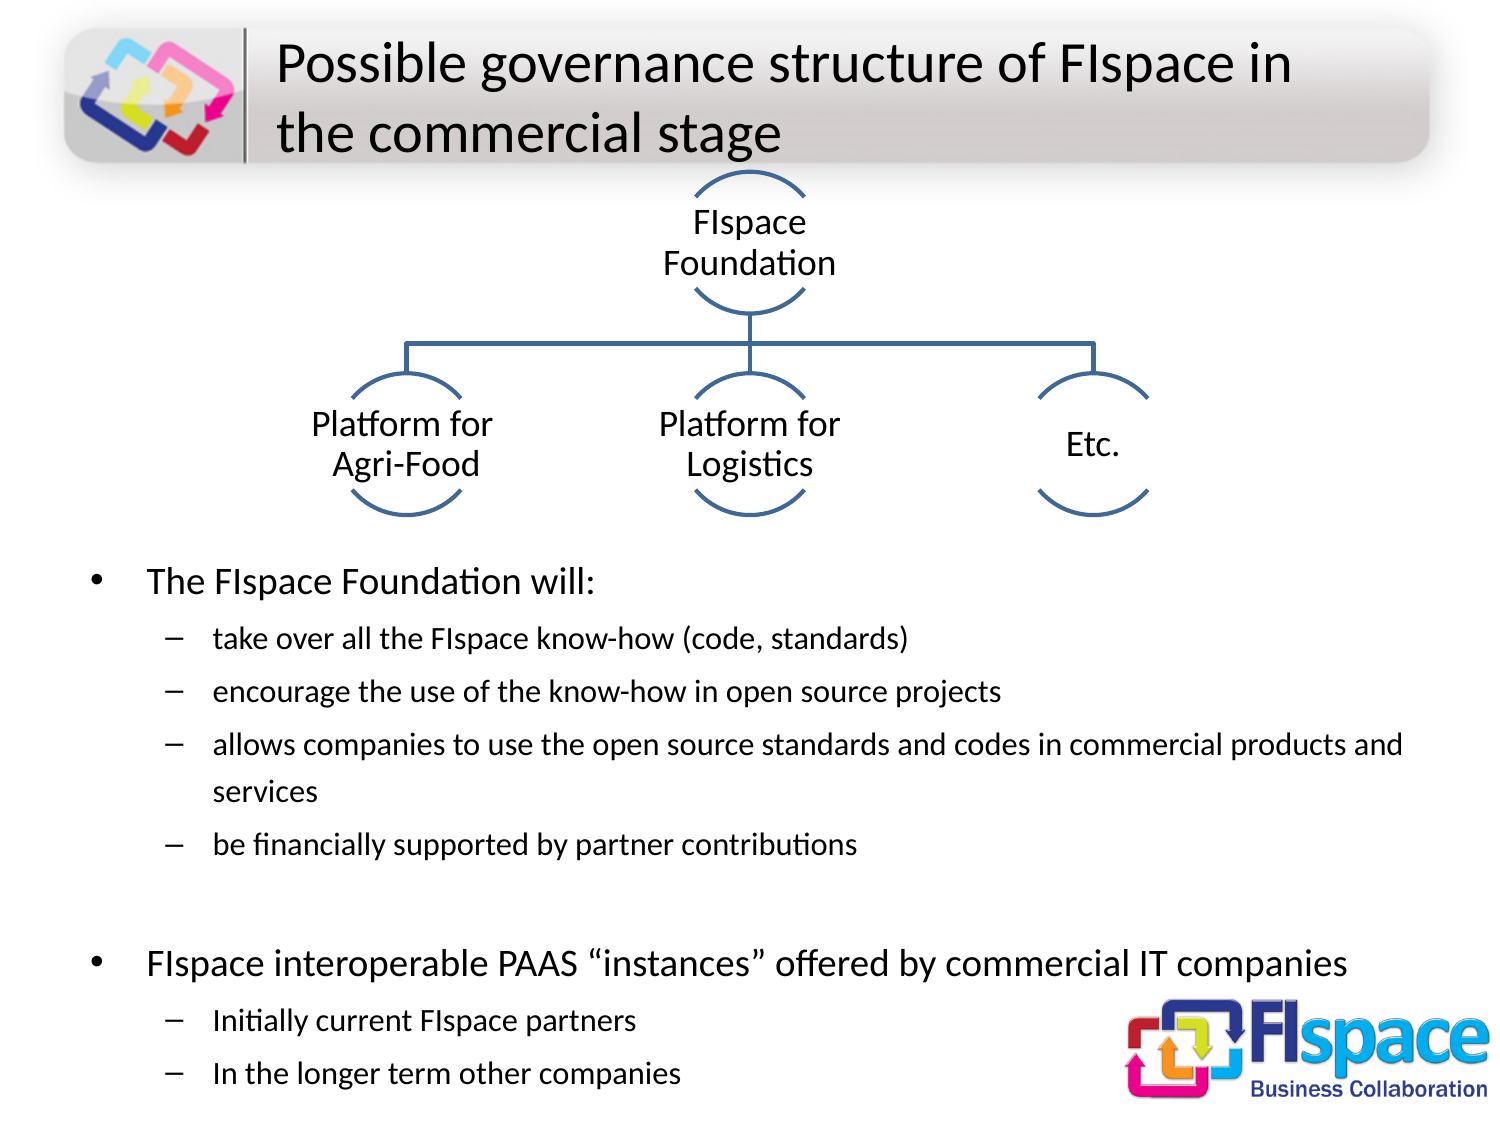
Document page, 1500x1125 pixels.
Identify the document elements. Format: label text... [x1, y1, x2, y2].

list The FIspace Foundation will: take over all the FIspace know-how (code, standards) encourage the use of the know-how in open source projects allows companies to use the open source standards and codes in commercial products and services be financially supported by partner contributions FIspace interoperable PAAS “instances” offered by commercial IT companies Initially current FIspace partners In the longer term other companies [75, 538, 1425, 1106]
picture [1425, 993, 1496, 1101]
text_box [0, 171, 1500, 516]
title Possible governance structure of FIspace in the commercial stage [261, 39, 1401, 149]
picture [0, 0, 1500, 171]
picture [1462, 1027, 1477, 1037]
